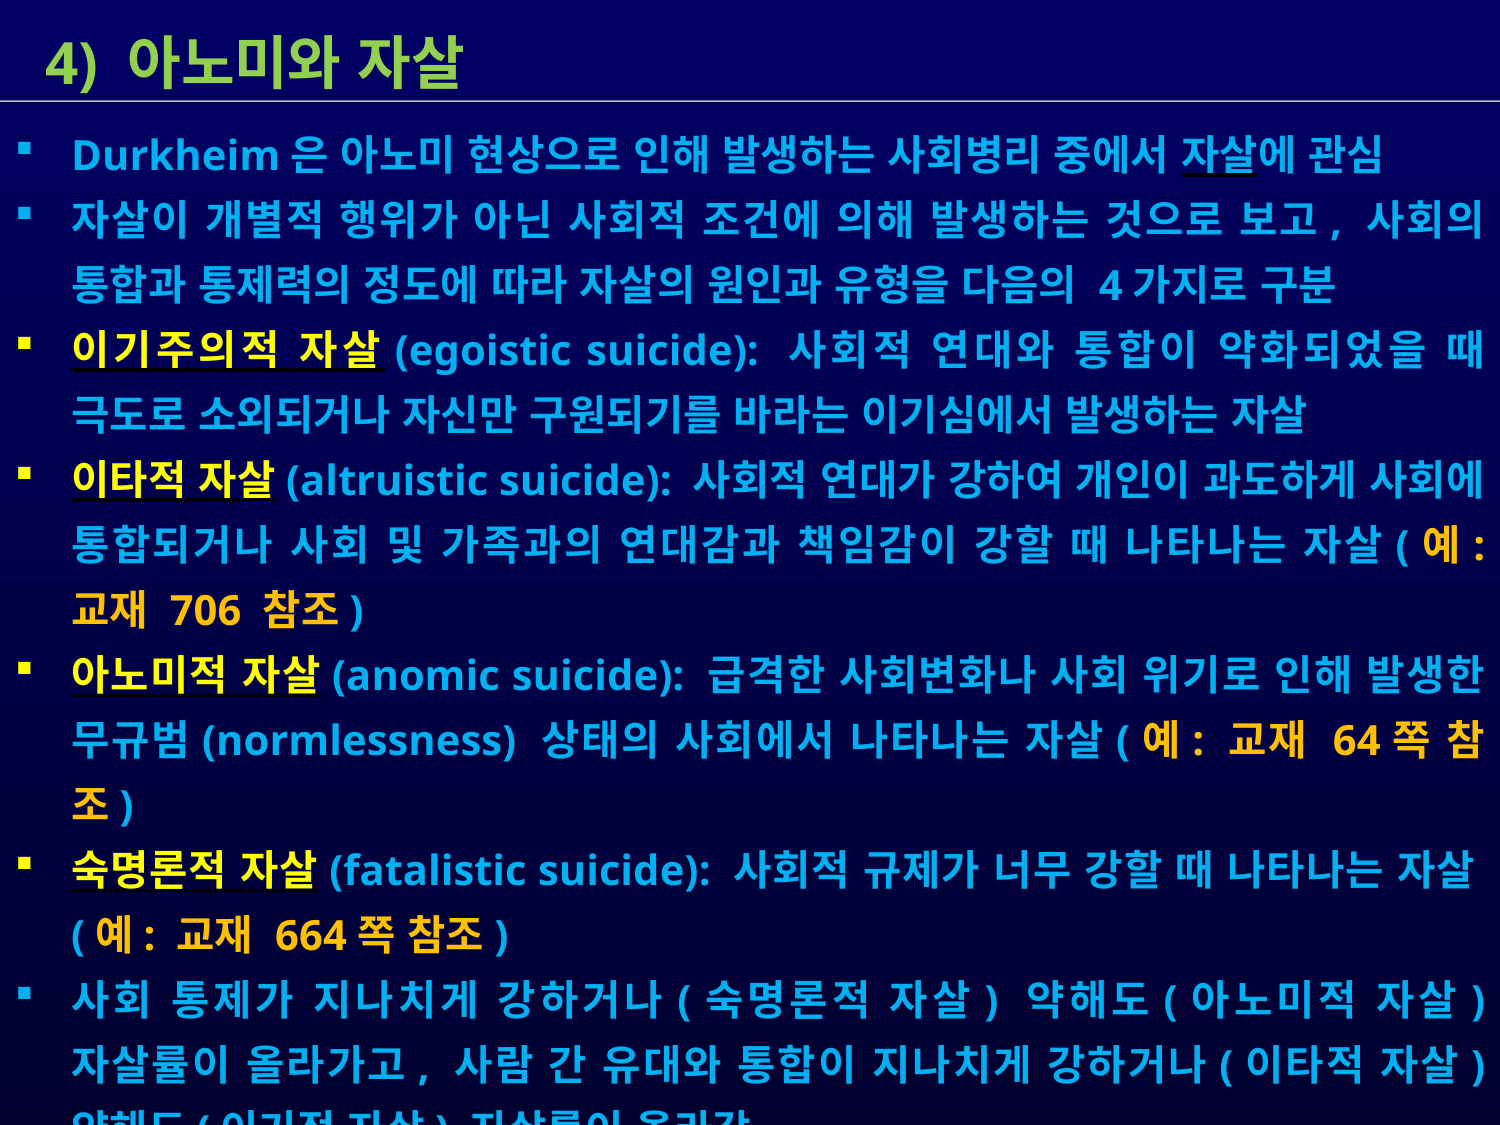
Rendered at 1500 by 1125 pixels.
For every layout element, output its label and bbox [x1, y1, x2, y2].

text_box [0, 18, 1500, 1125]
